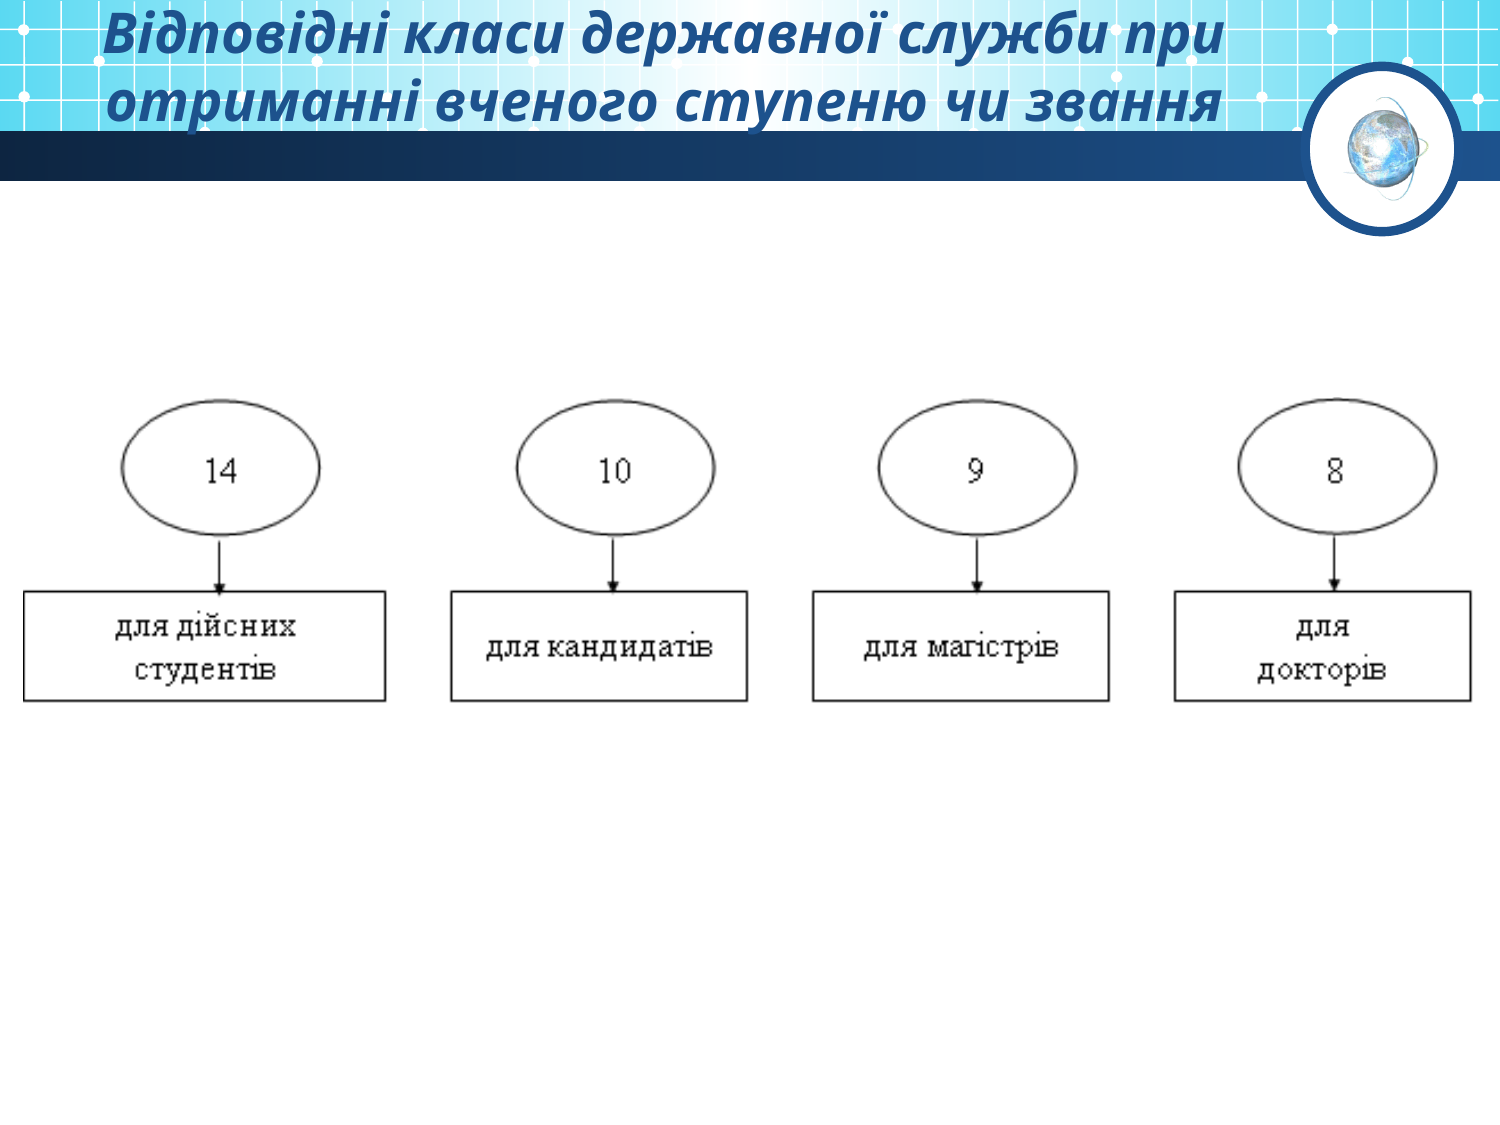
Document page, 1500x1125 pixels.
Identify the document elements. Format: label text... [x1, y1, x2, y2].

picture [22, 396, 1477, 705]
title Відповідні класи державної служби при отриманні вченого ступеню чи звання [0, 0, 1329, 130]
picture [1310, 72, 1454, 226]
